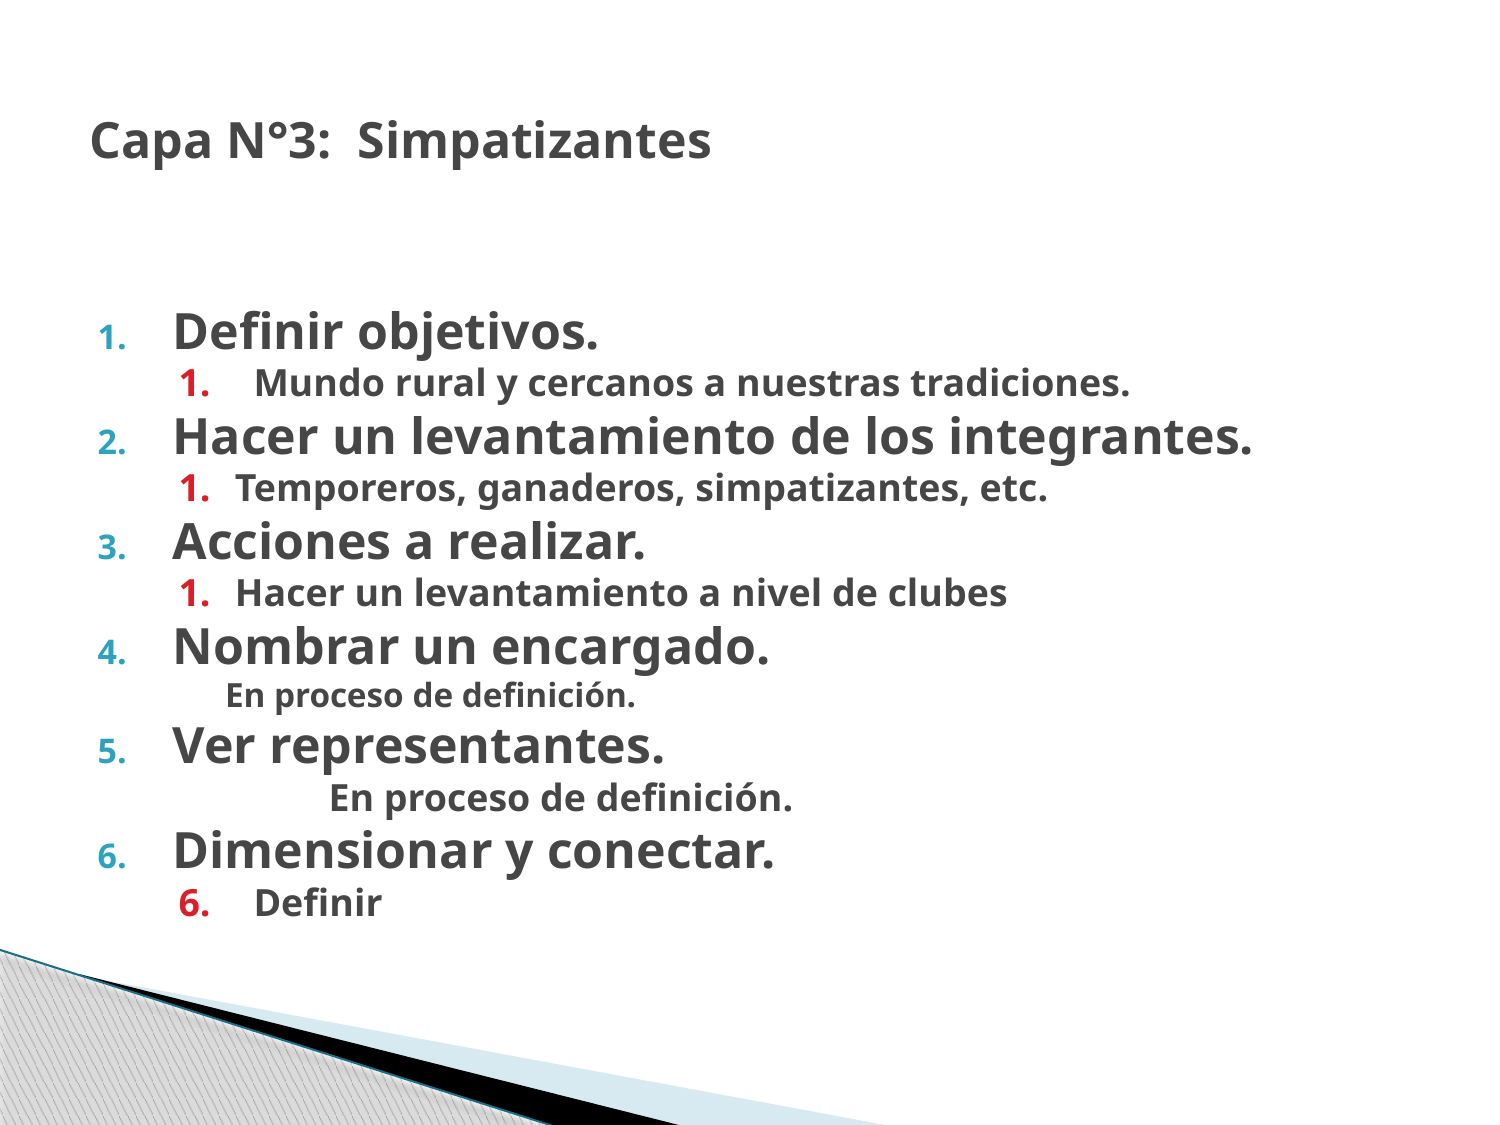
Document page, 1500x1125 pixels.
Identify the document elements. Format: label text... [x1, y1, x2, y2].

title Capa N°3: Simpatizantes [75, 45, 1425, 231]
list Definir objetivos. Mundo rural y cercanos a nuestras tradiciones. Hacer un levantamiento de los integrantes. Temporeros, ganaderos, simpatizantes, etc. Acciones a realizar. Hacer un levantamiento a nivel de clubes Nombrar un encargado. En proceso de definición. Ver representantes. En proceso de definición. Dimensionar y conectar. Definir [64, 231, 1471, 965]
